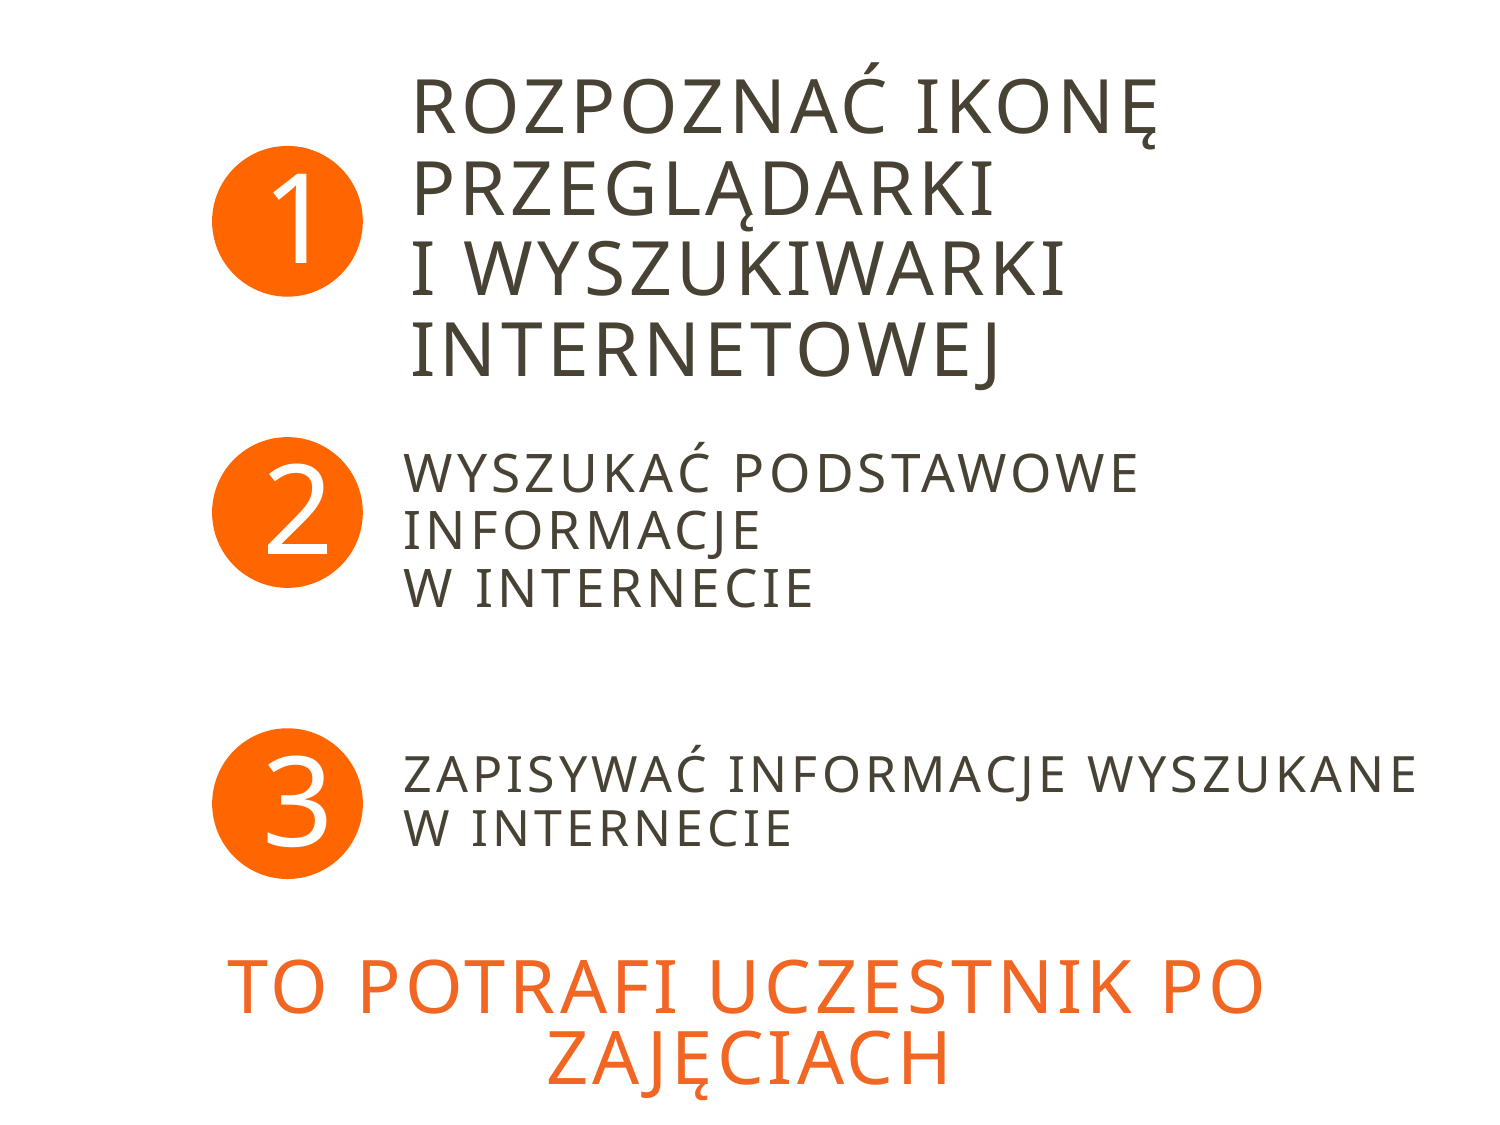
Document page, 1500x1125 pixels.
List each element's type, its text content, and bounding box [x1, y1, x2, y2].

list Wyszukać podstawowe informacje w internecie [396, 438, 1500, 627]
list zapisywać informacje wyszukane w Internecie [396, 729, 1457, 878]
text_box Rozpoznać ikonę przeglądarki i wyszukiwarki internetowej [402, 136, 1493, 326]
text_box [0, 900, 1500, 1107]
text_box To POTRAFI UCZESTNIK PO ZAJĘCIACH [20, 949, 1480, 1107]
